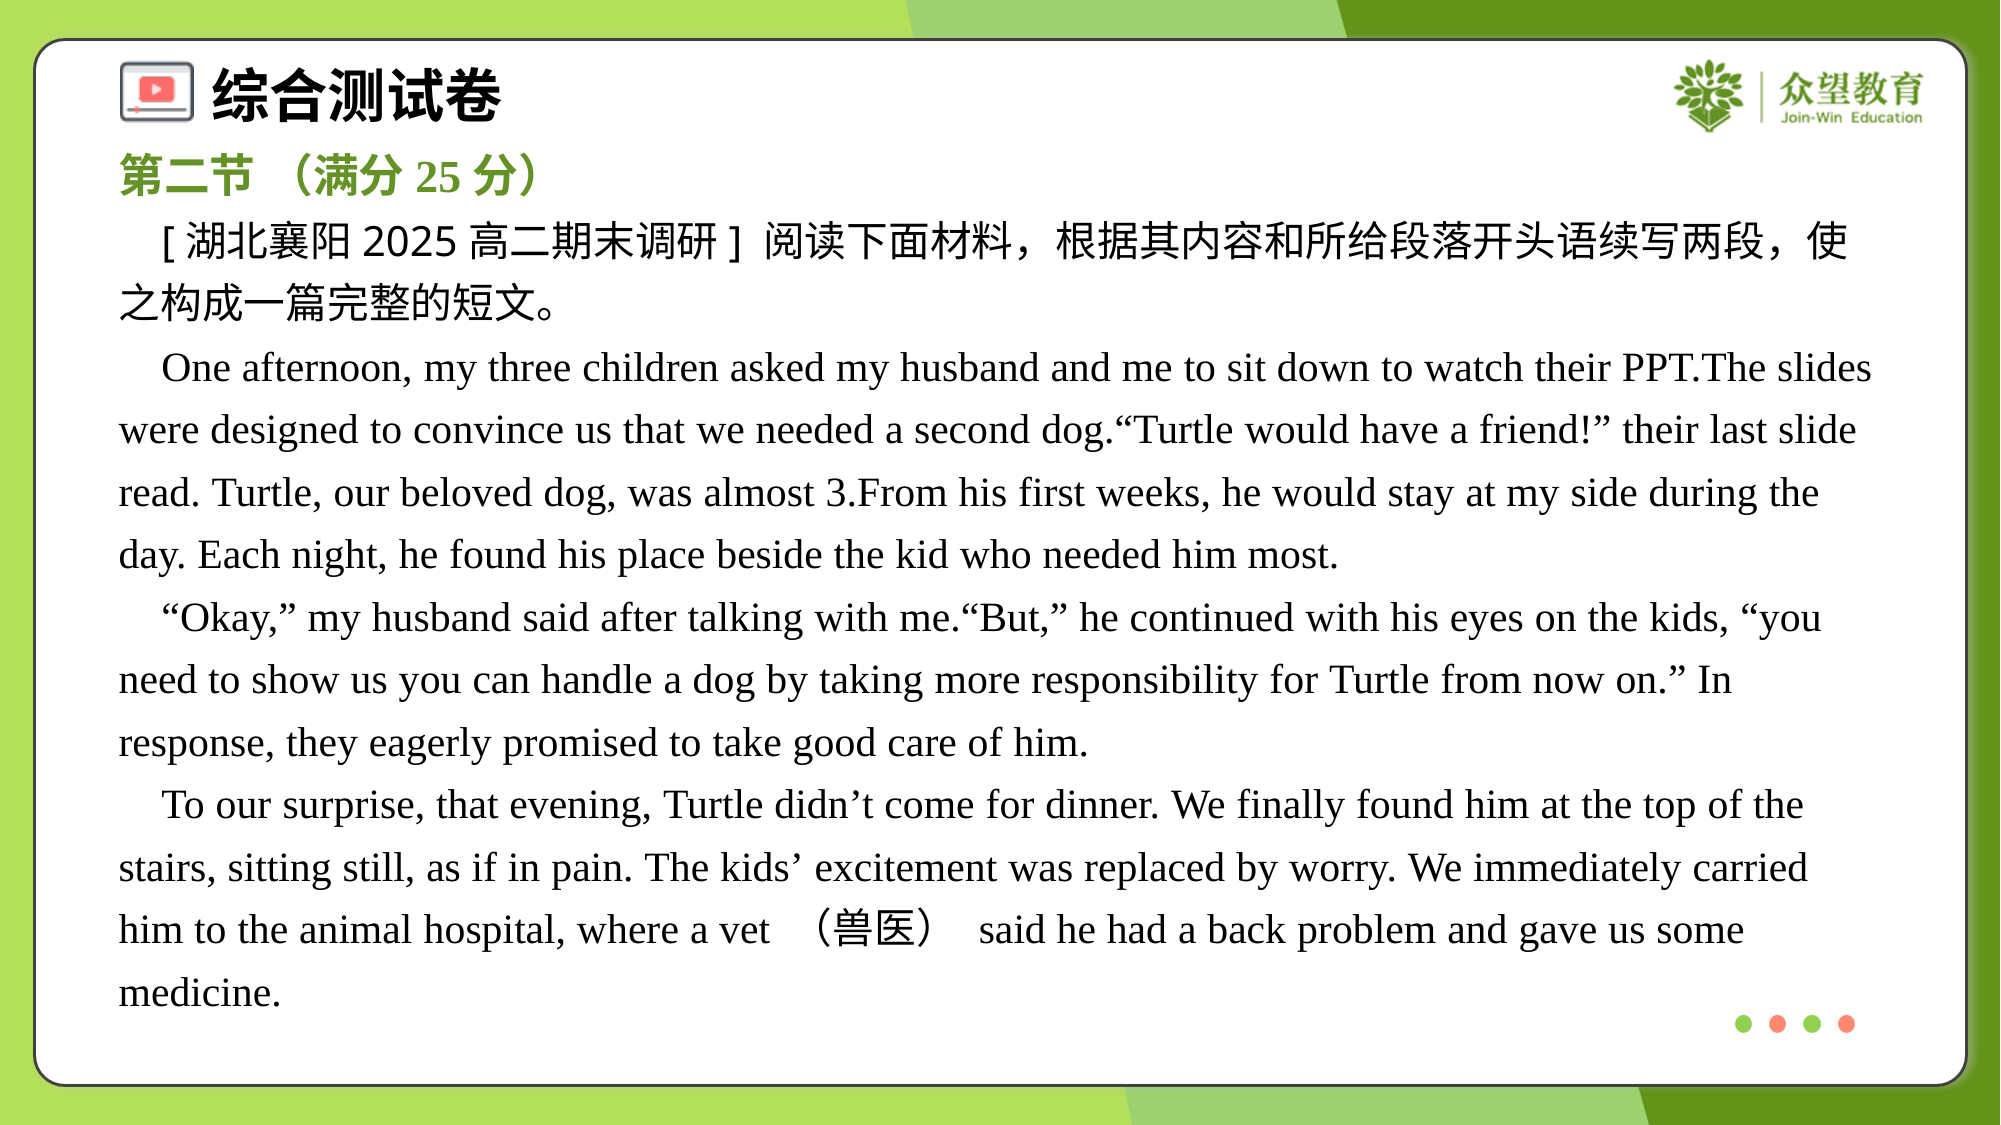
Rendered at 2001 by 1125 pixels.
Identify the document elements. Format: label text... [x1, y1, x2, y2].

picture [0, 0, 2000, 1125]
text_box [湖北襄阳2025高二期末调研] 阅读下面材料，根据其内容和所给段落开头语续写两段，使之构成一篇完整的短文。 One afternoon, my three children asked my husband and me to sit down to watch their PPT.The slides were designed to convince us that we needed a second dog.“Turtle would have a friend!” their last slide read. Turtle, our beloved dog, was almost 3.From his first weeks, he would stay at my side during the day. Each night, he found his place beside the kid who needed him most. “Okay,” my husband said after talking with me.“But,” he continued with his eyes on the kids, “you need to show us you can handle a dog by taking more responsibility for Turtle from now on.” In response, they eagerly promised to take good care of him. To our surprise, that evening, Turtle didn’t come for dinner. We finally found him at the top of the stairs, sitting still, as if in pain. The kids’ excitement was replaced by worry. We immediately carried him to the animal hospital, where a vet （兽医） said he had a back problem and gave us some medicine. [118, 202, 1883, 1078]
text_box 第二节 （满分25分） [118, 146, 1883, 202]
